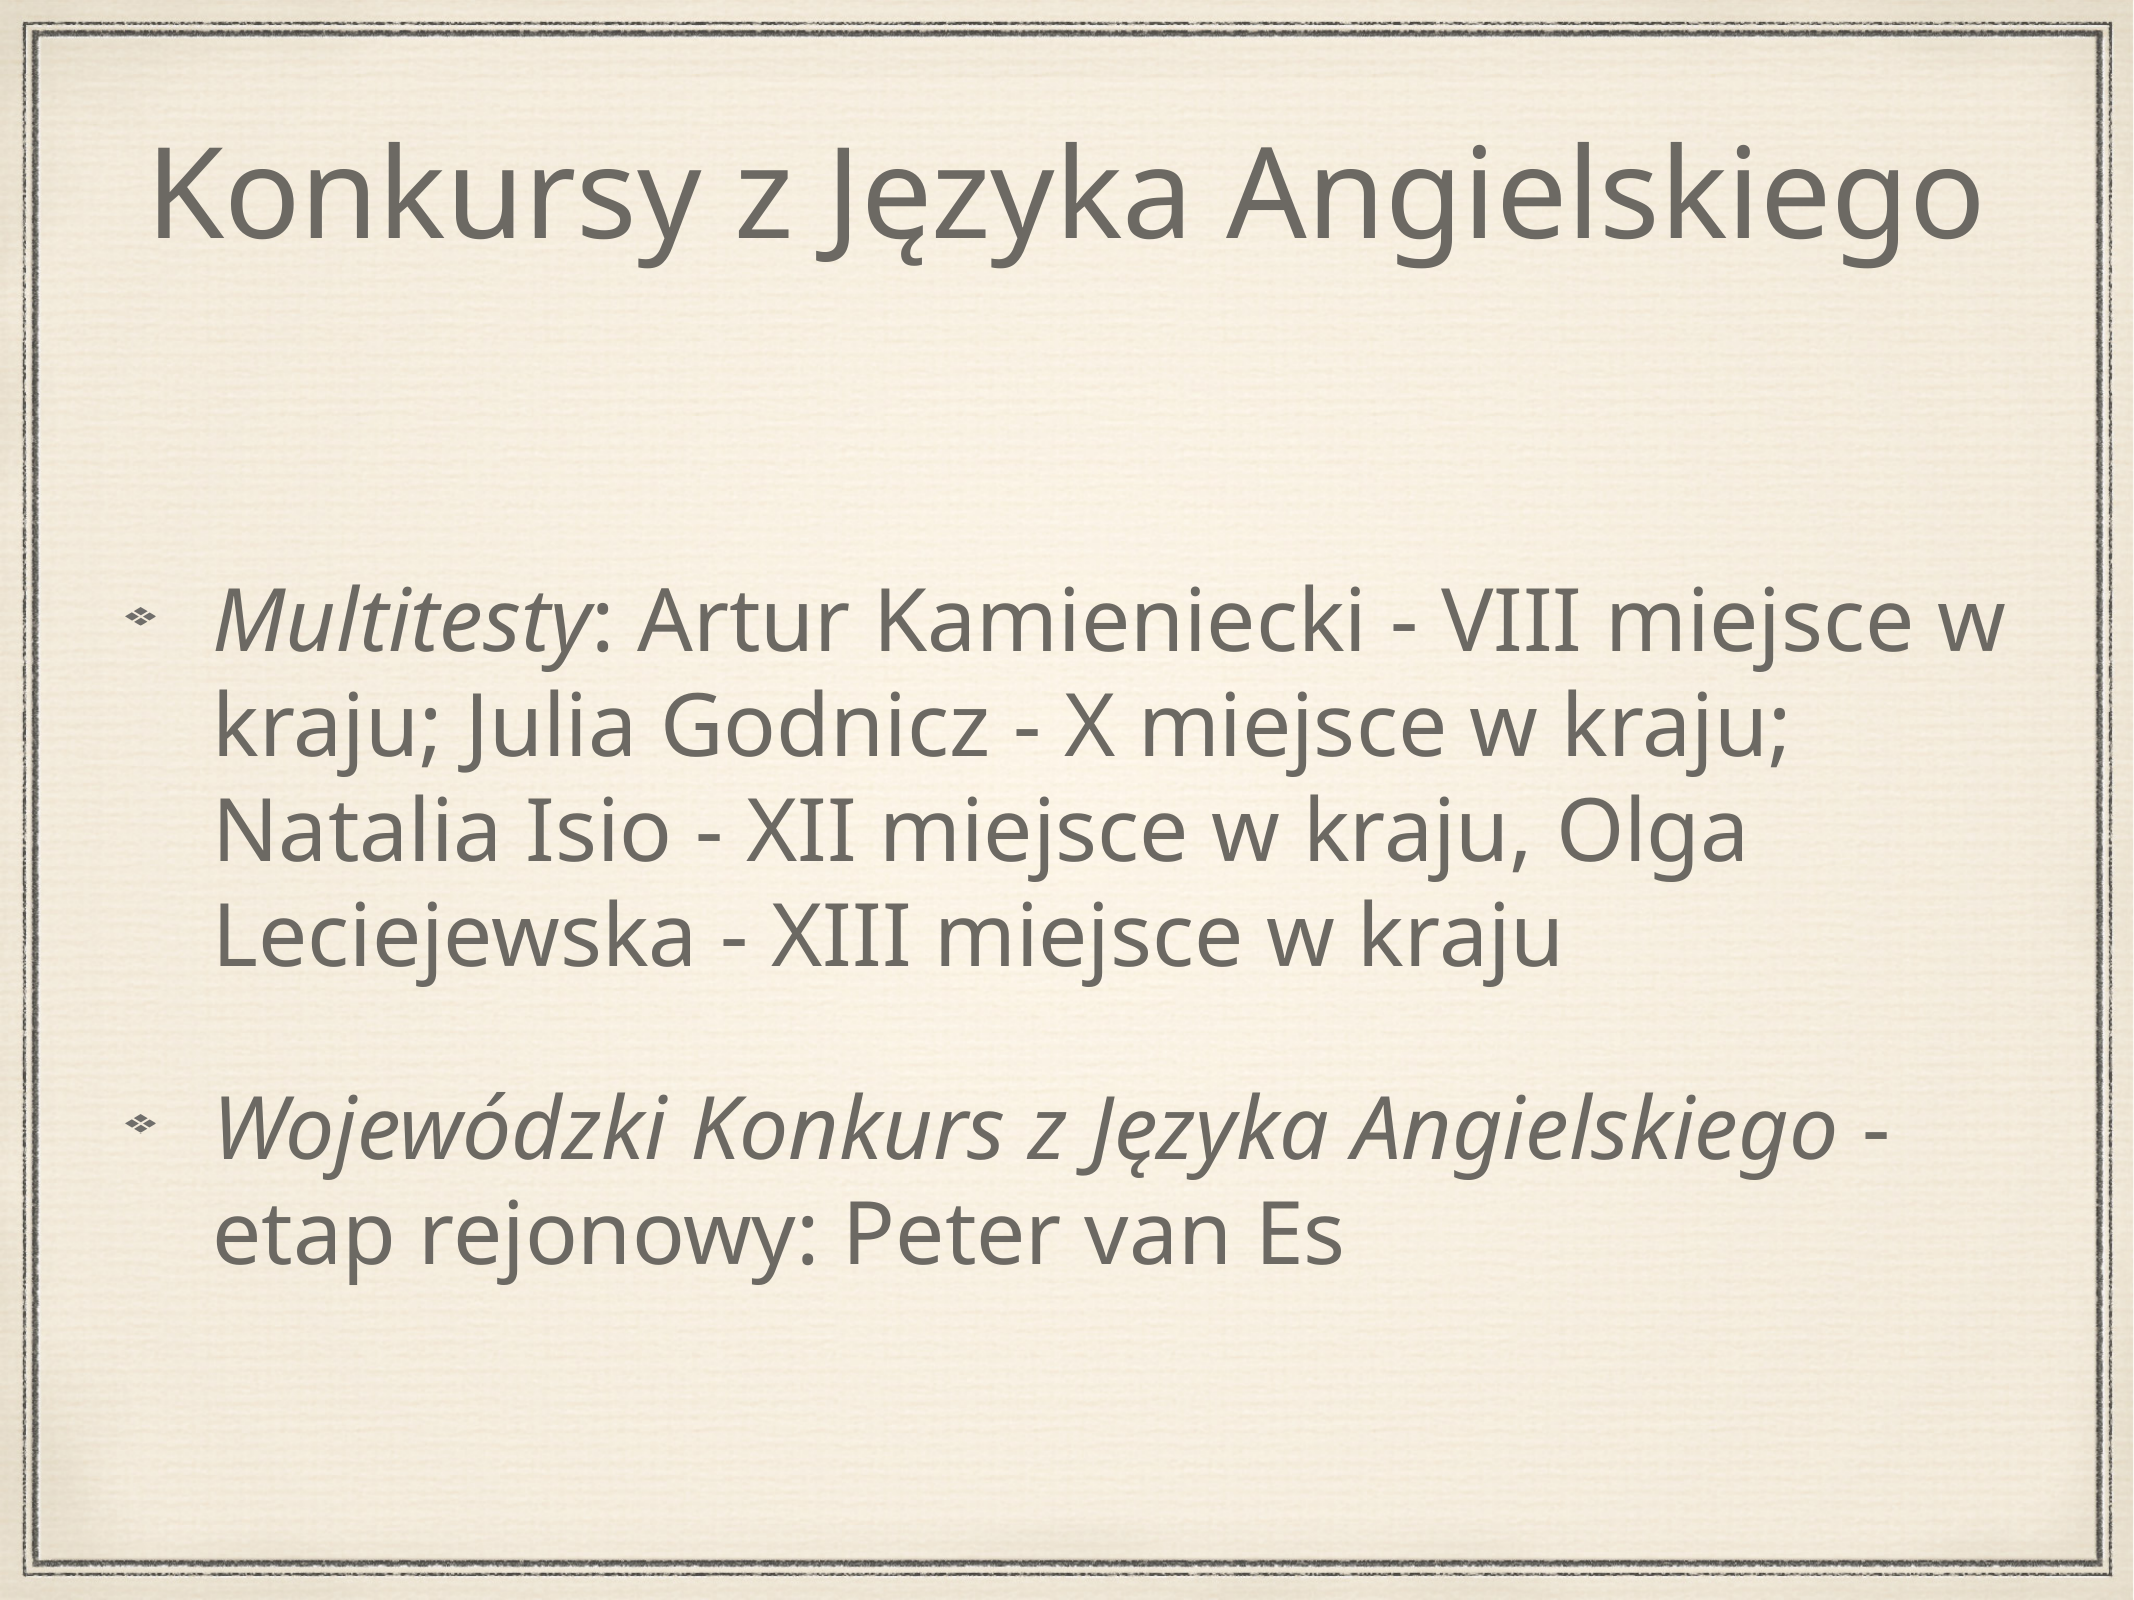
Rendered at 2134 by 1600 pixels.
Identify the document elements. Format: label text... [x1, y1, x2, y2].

title Konkursy z Języka Angielskiego [124, 61, 2009, 313]
list Multitesty: Artur Kamieniecki - VIII miejsce w kraju; Julia Godnicz - X miejsce w kraju; Natalia Isio - XII miejsce w kraju, Olga Leciejewska - XIII miejsce w kraju Wojewódzki Konkurs z Języka Angielskiego - etap rejonowy: Peter van Es [124, 453, 2009, 1393]
picture [0, 0, 2134, 1600]
